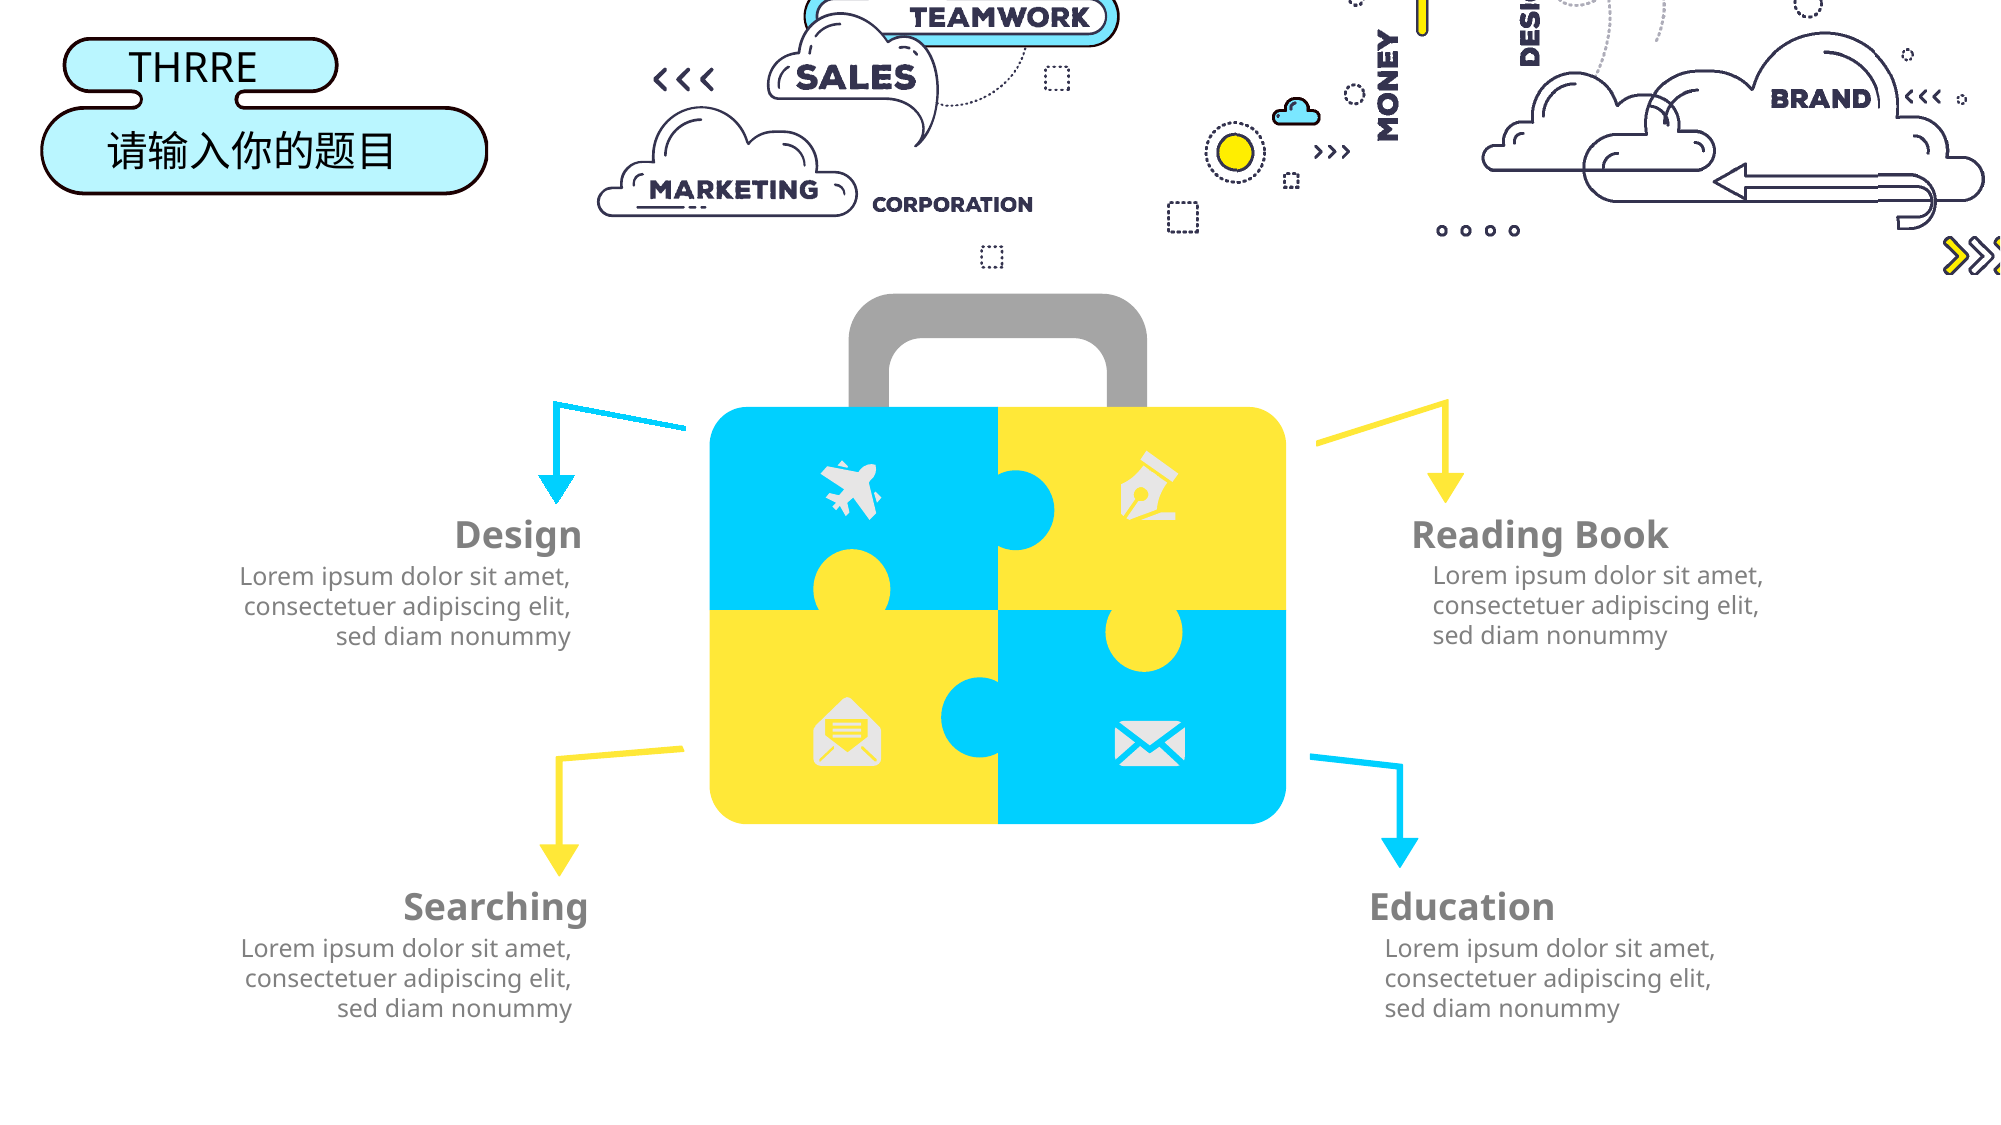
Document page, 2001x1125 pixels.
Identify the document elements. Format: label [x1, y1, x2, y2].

text_box [1316, 399, 1464, 503]
text_box [201, 504, 587, 660]
text_box [1417, 503, 1802, 659]
text_box [1369, 875, 1755, 1031]
text_box [540, 746, 684, 876]
text_box [1310, 754, 1418, 868]
text_box [203, 875, 588, 1031]
text_box [538, 401, 686, 504]
text_box [709, 293, 1287, 825]
